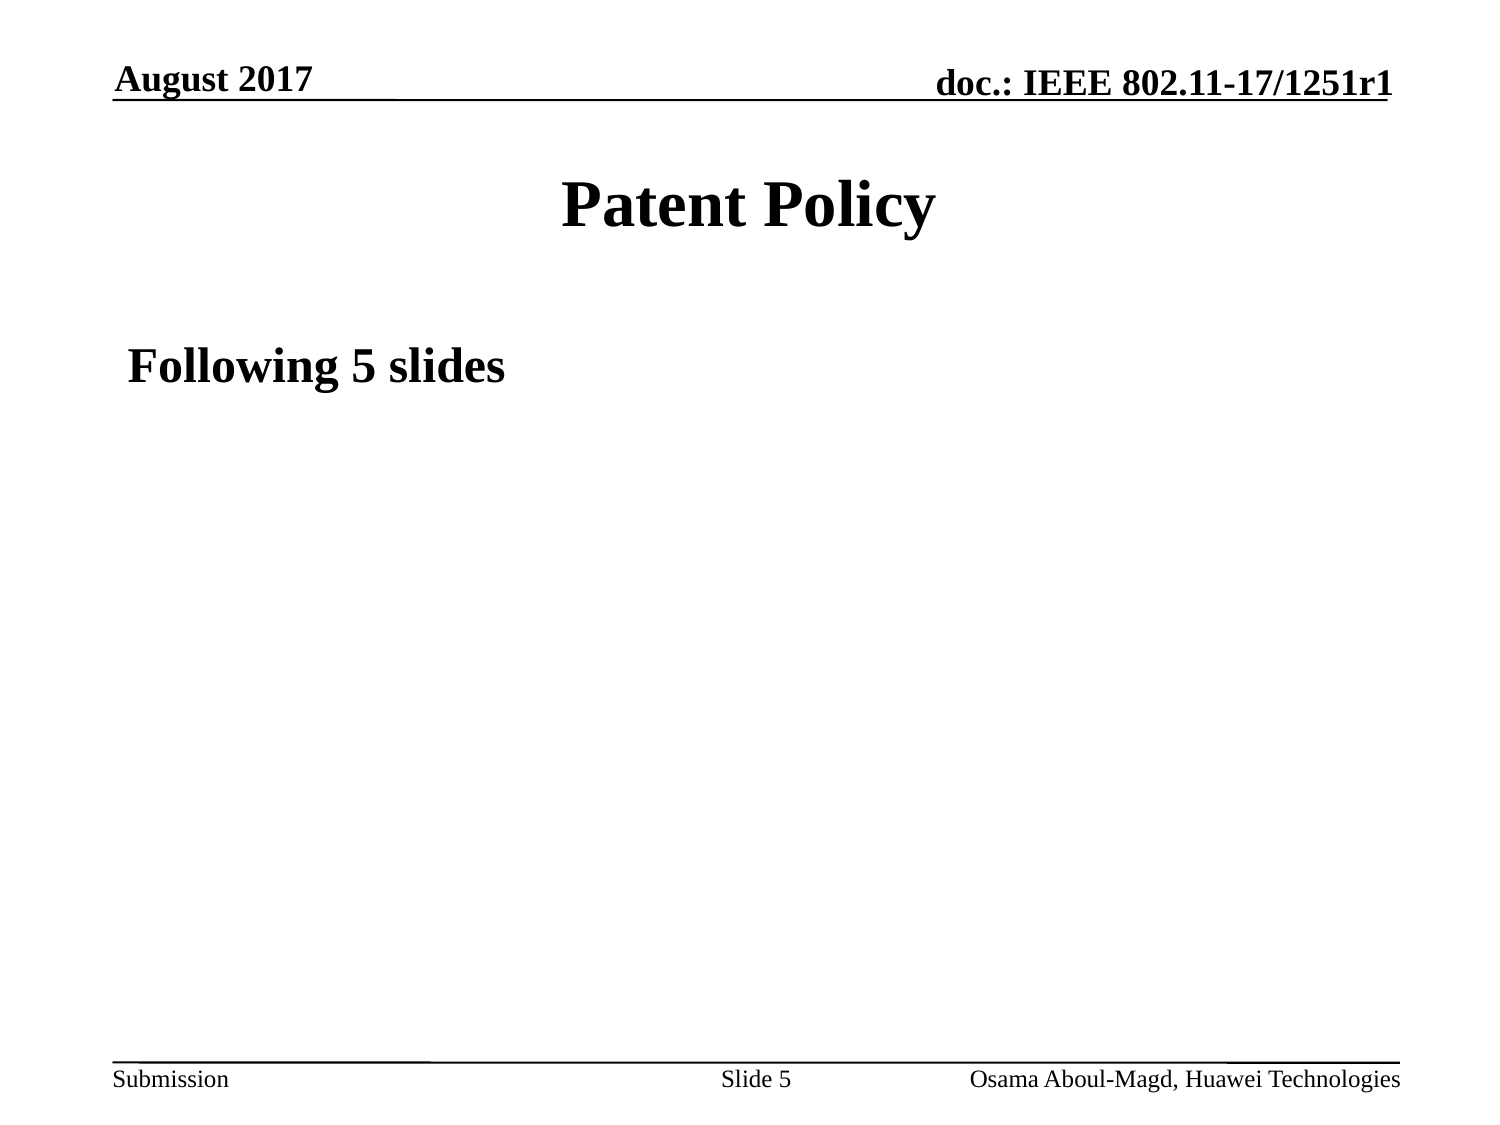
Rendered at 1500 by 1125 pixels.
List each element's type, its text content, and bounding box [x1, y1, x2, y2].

slide_number Slide 5 [712, 1061, 800, 1123]
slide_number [114, 54, 423, 100]
list Following 5 slides [112, 324, 1388, 1000]
footer Osama Aboul-Magd, Huawei Technologies [878, 1061, 1402, 1093]
title Patent Policy [112, 112, 1388, 288]
